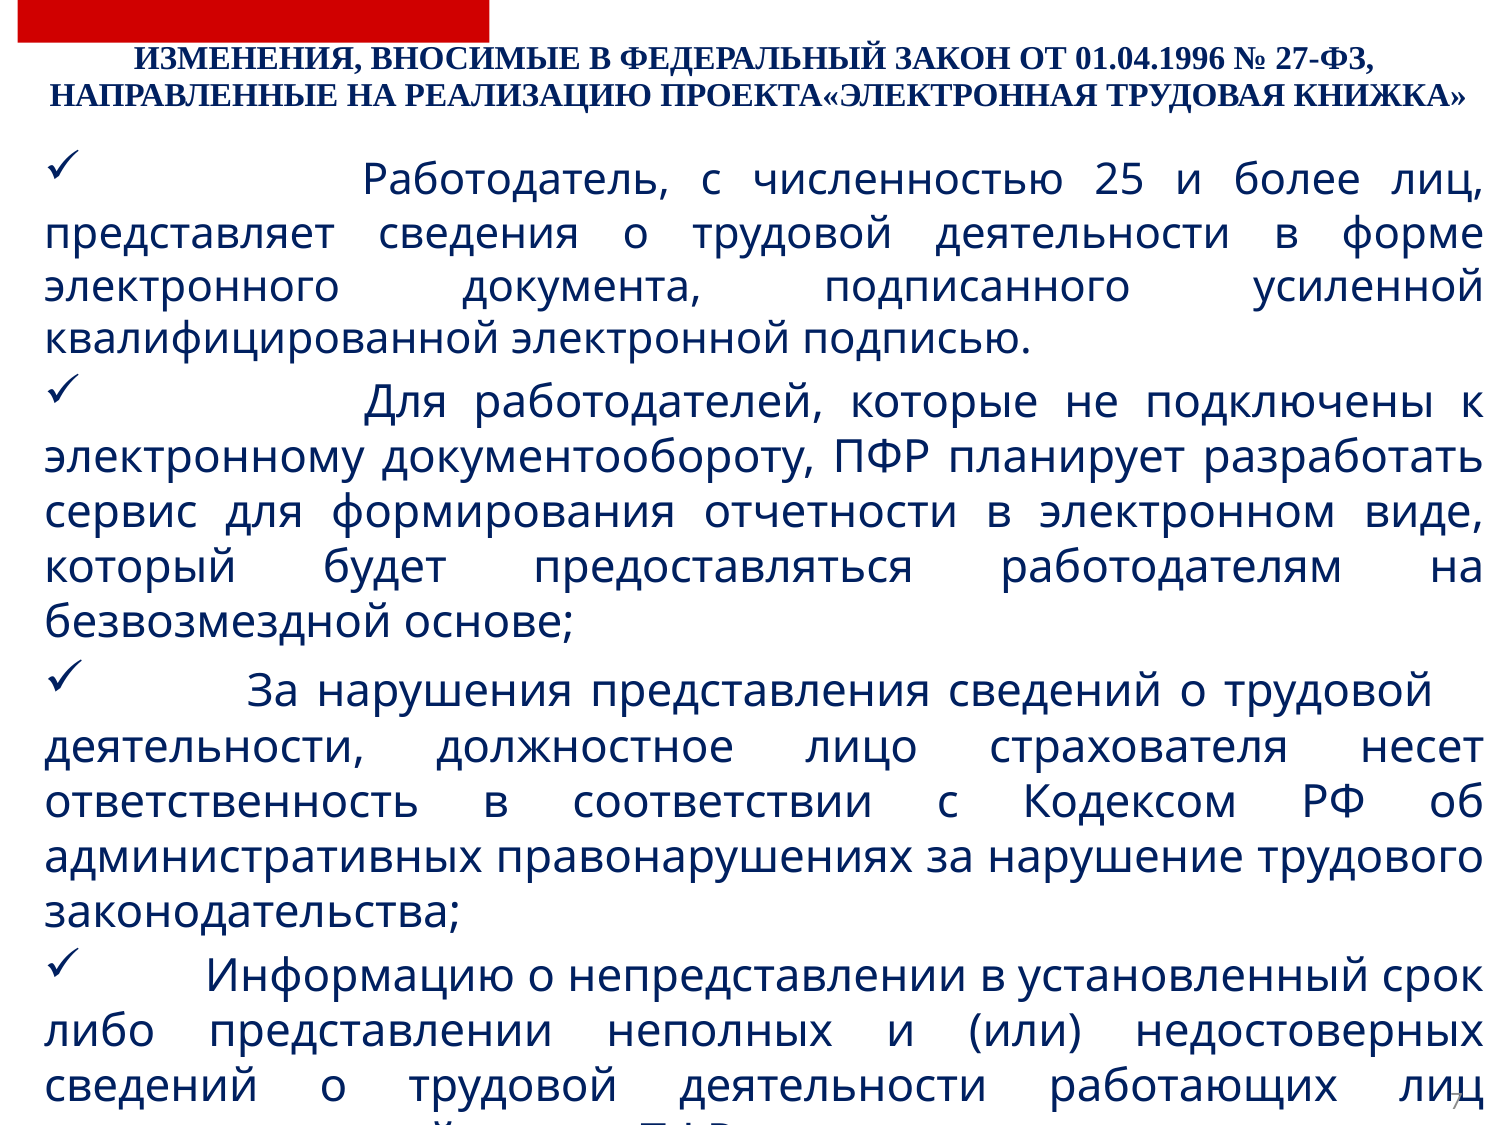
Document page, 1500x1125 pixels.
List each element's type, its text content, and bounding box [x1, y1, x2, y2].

slide_number 7 [1128, 1069, 1478, 1125]
text_box Работодатель, с численностью 25 и более лиц, представляет сведения о трудовой деятельности в форме электронного документа, подписанного усиленной квалифицированной электронной подписью. Для работодателей, которые не подключены к электронному документообороту, ПФР планирует разработать сервис для формирования отчетности в электронном виде, который будет предоставляться работодателям на безвозмездной основе; За нарушения представления сведений о трудовой деятельности, должностное лицо страхователя несет ответственность в соответствии с Кодексом РФ об административных правонарушениях за нарушение трудового законодательства; Информацию о непредставлении в установленный срок либо представлении неполных и (или) недостоверных сведений о трудовой деятельности работающих лиц территориальный орган ПФР направляет в государственные инспекции труда, в порядке межведомственного взаимодействия. [29, 137, 1500, 976]
table_header ИЗМЕНЕНИЯ, ВНОСИМЫЕ В ФЕДЕРАЛЬНЫЙ ЗАКОН ОТ 01.04.1996 № 27-ФЗ, НАПРАВЛЕННЫЕ НА РЕАЛИЗАЦИЮ ПРОЕКТА«ЭЛЕКТРОННАЯ ТРУДОВАЯ КНИЖКА» [18, 0, 1500, 122]
